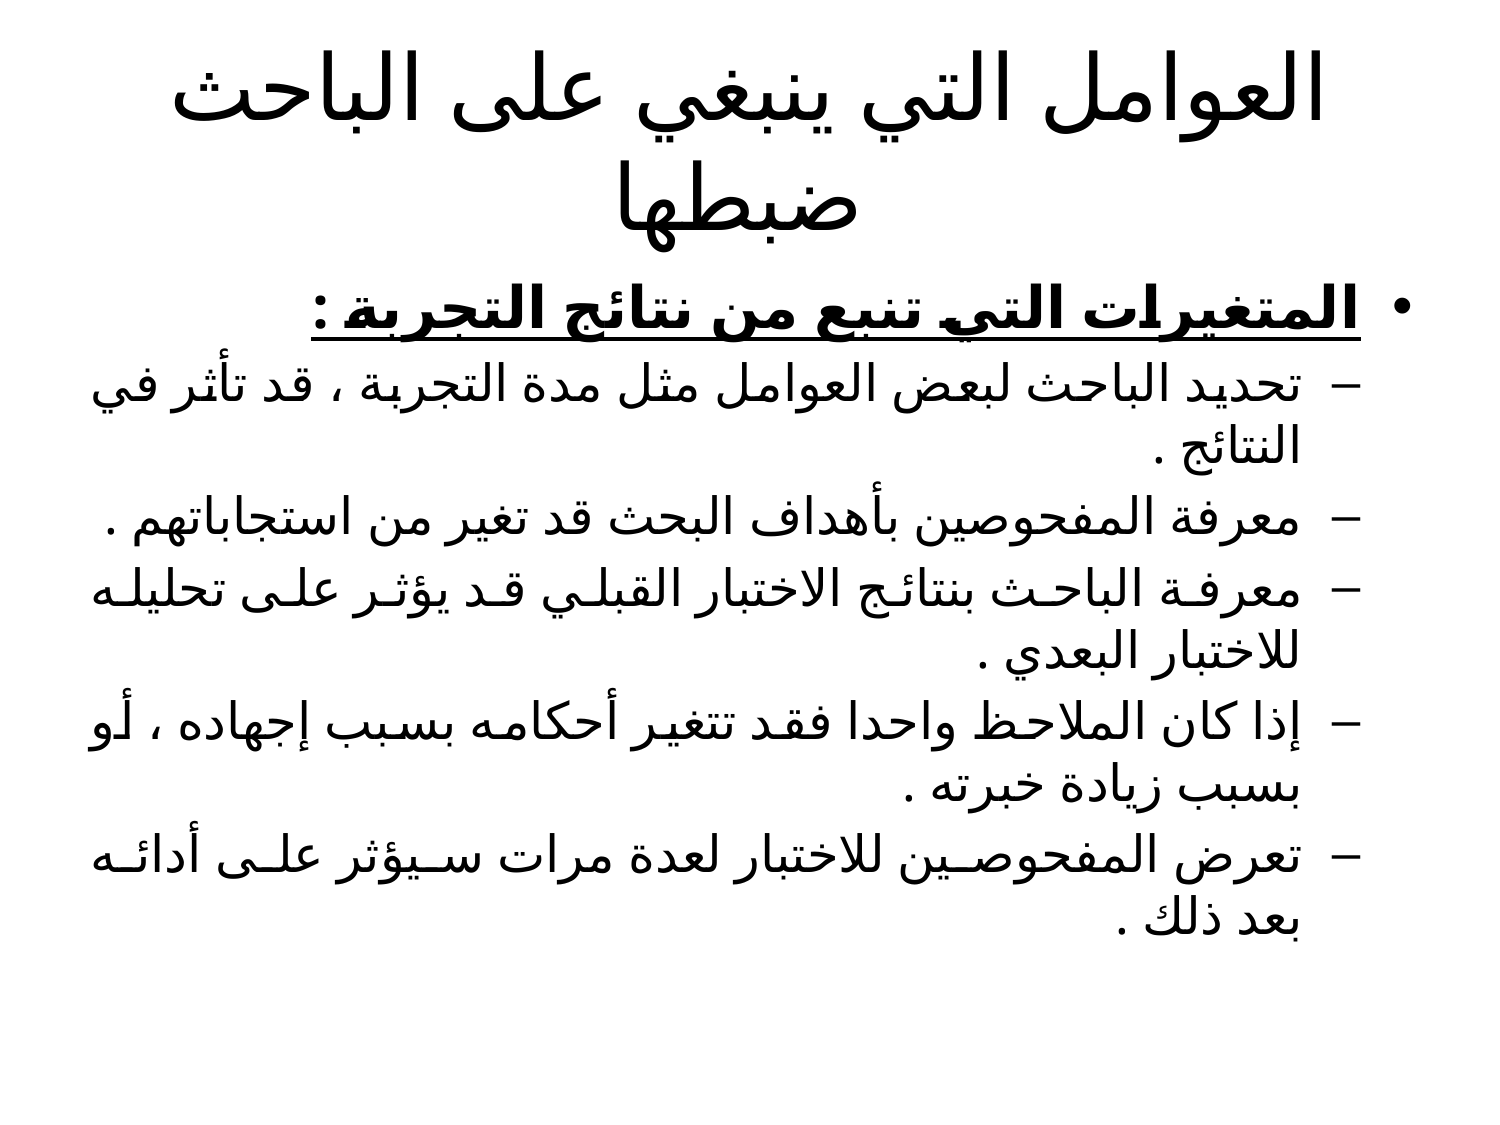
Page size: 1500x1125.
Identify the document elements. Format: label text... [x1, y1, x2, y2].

title العوامل التي ينبغي على الباحث ضبطها [75, 45, 1425, 233]
list المتغيرات التي تنبع من نتائج التجربة : تحديد الباحث لبعض العوامل مثل مدة التجربة ، قد تأثر في النتائج . معرفة المفحوصين بأهداف البحث قد تغير من استجاباتهم . معرفة الباحث بنتائج الاختبار القبلي قد يؤثر على تحليله للاختبار البعدي . إذا كان الملاحظ واحدا فقد تتغير أحكامه بسبب إجهاده ، أو بسبب زيادة خبرته . تعرض المفحوصين للاختبار لعدة مرات سيؤثر على أدائه بعد ذلك . [75, 262, 1425, 1005]
